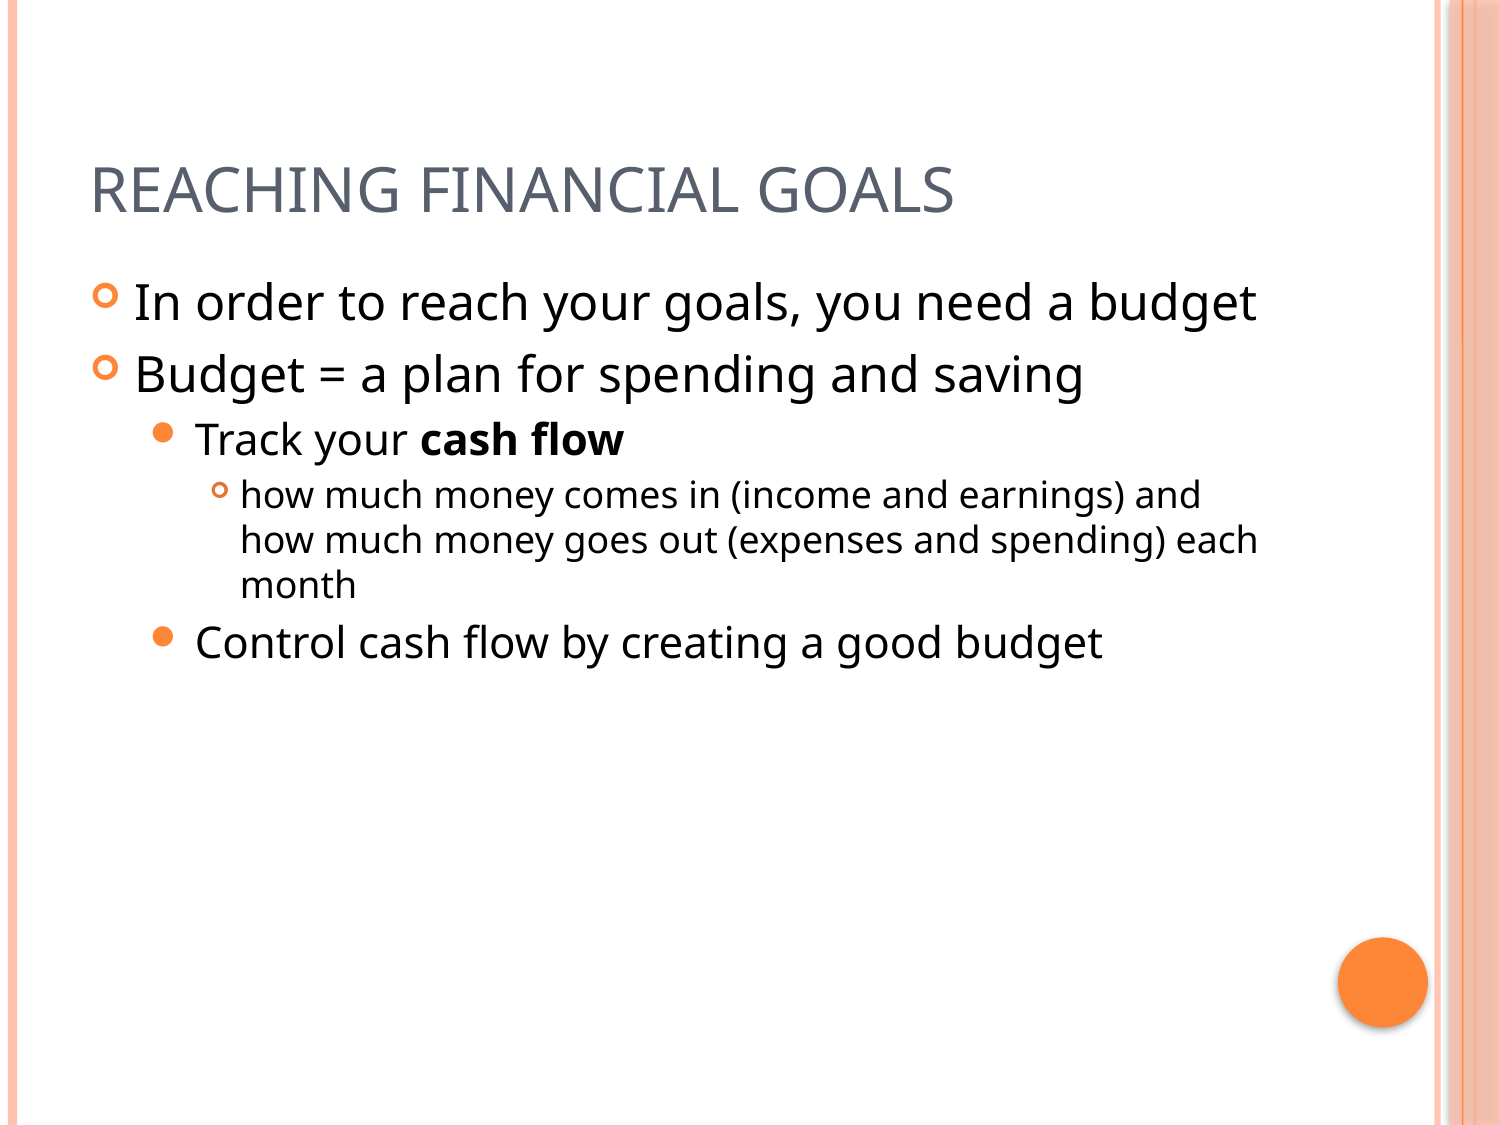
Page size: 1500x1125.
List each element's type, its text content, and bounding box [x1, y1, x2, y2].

title Reaching Financial Goals [75, 45, 1300, 233]
list In order to reach your goals, you need a budget Budget = a plan for spending and saving Track your cash flow how much money comes in (income and earnings) and how much money goes out (expenses and spending) each month Control cash flow by creating a good budget [75, 262, 1300, 1062]
